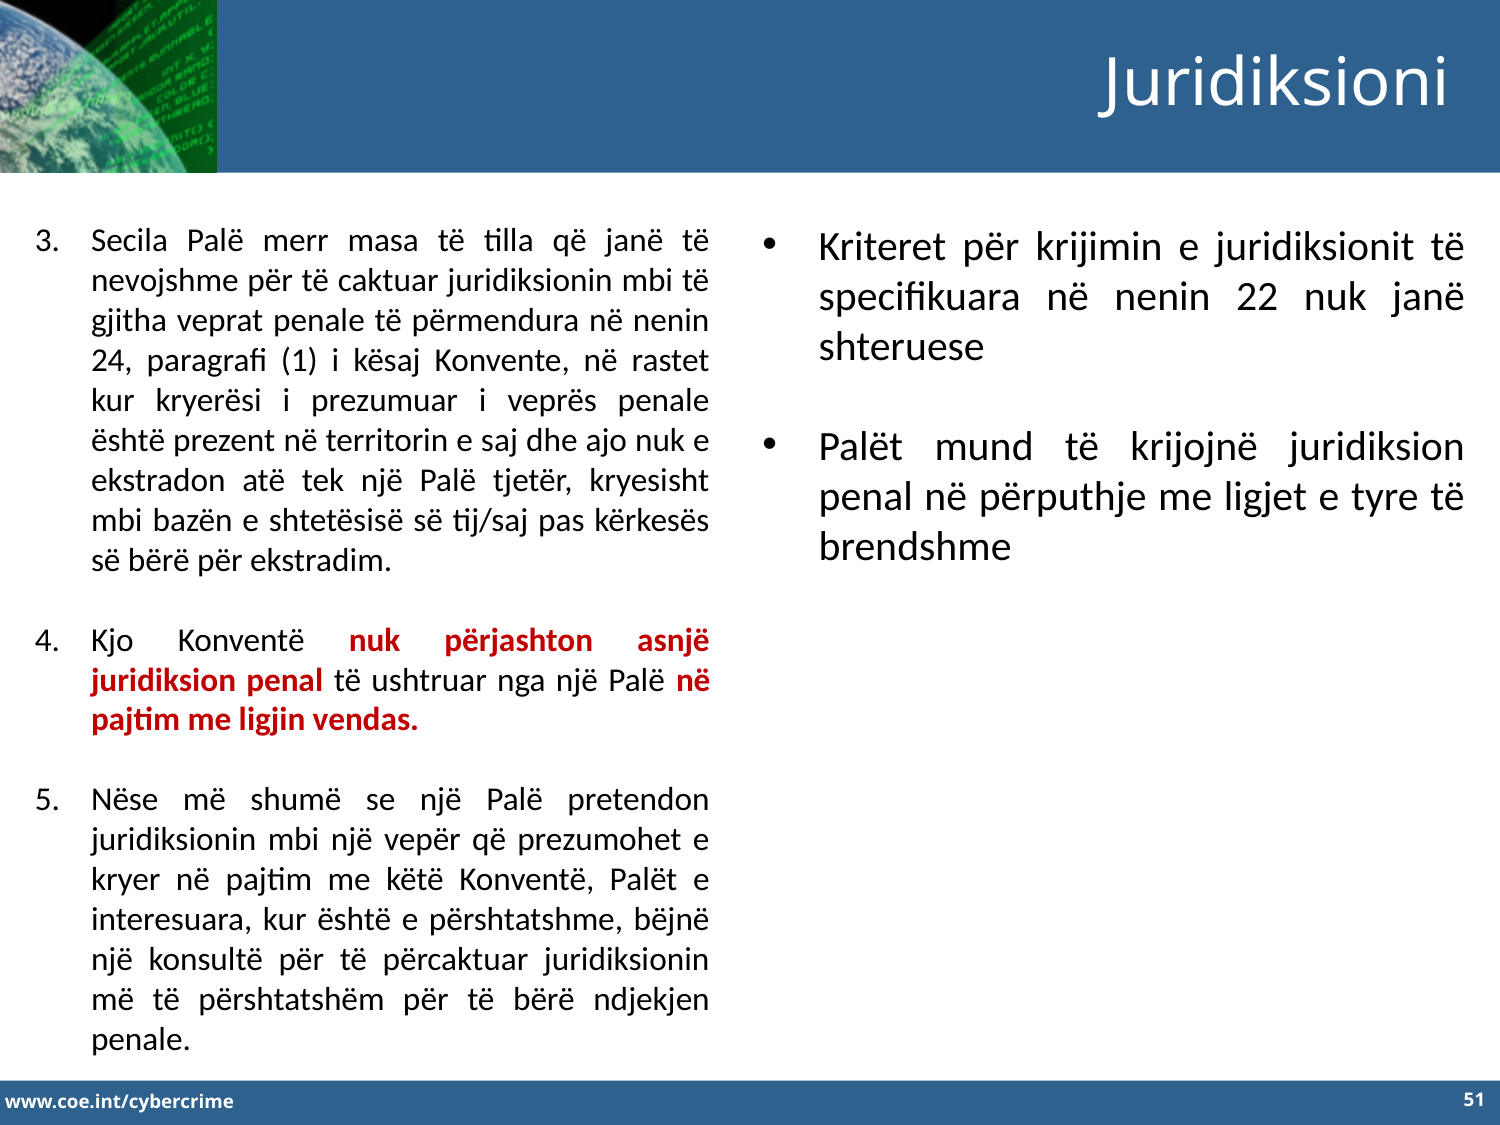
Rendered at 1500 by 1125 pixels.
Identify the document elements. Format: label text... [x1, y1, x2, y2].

text_box Secila Palë merr masa të tilla që janë të nevojshme për të caktuar juridiksionin mbi të gjitha veprat penale të përmendura në nenin 24, paragrafi (1) i kësaj Konvente, në rastet kur kryerësi i prezumuar i veprës penale është prezent në territorin e saj dhe ajo nuk e ekstradon atë tek një Palë tjetër, kryesisht mbi bazën e shtetësisë së tij/saj pas kërkesës së bërë për ekstradim. Kjo Konventë nuk përjashton asnjë juridiksion penal të ushtruar nga një Palë në pajtim me ligjin vendas. Nëse më shumë se një Palë pretendon juridiksionin mbi një vepër që prezumohet e kryer në pajtim me këtë Konventë, Palët e interesuara, kur është e përshtatshme, bëjnë një konsultë për të përcaktuar juridiksionin më të përshtatshëm për të bërë ndjekjen penale. [19, 211, 726, 1065]
text_box Juridiksioni [230, 31, 1483, 126]
text_box Kriteret për krijimin e juridiksionit të specifikuara në nenin 22 nuk janë shteruese Palët mund të krijojnë juridiksion penal në përputhje me ligjet e tyre të brendshme [747, 211, 1480, 577]
picture [0, 0, 217, 173]
